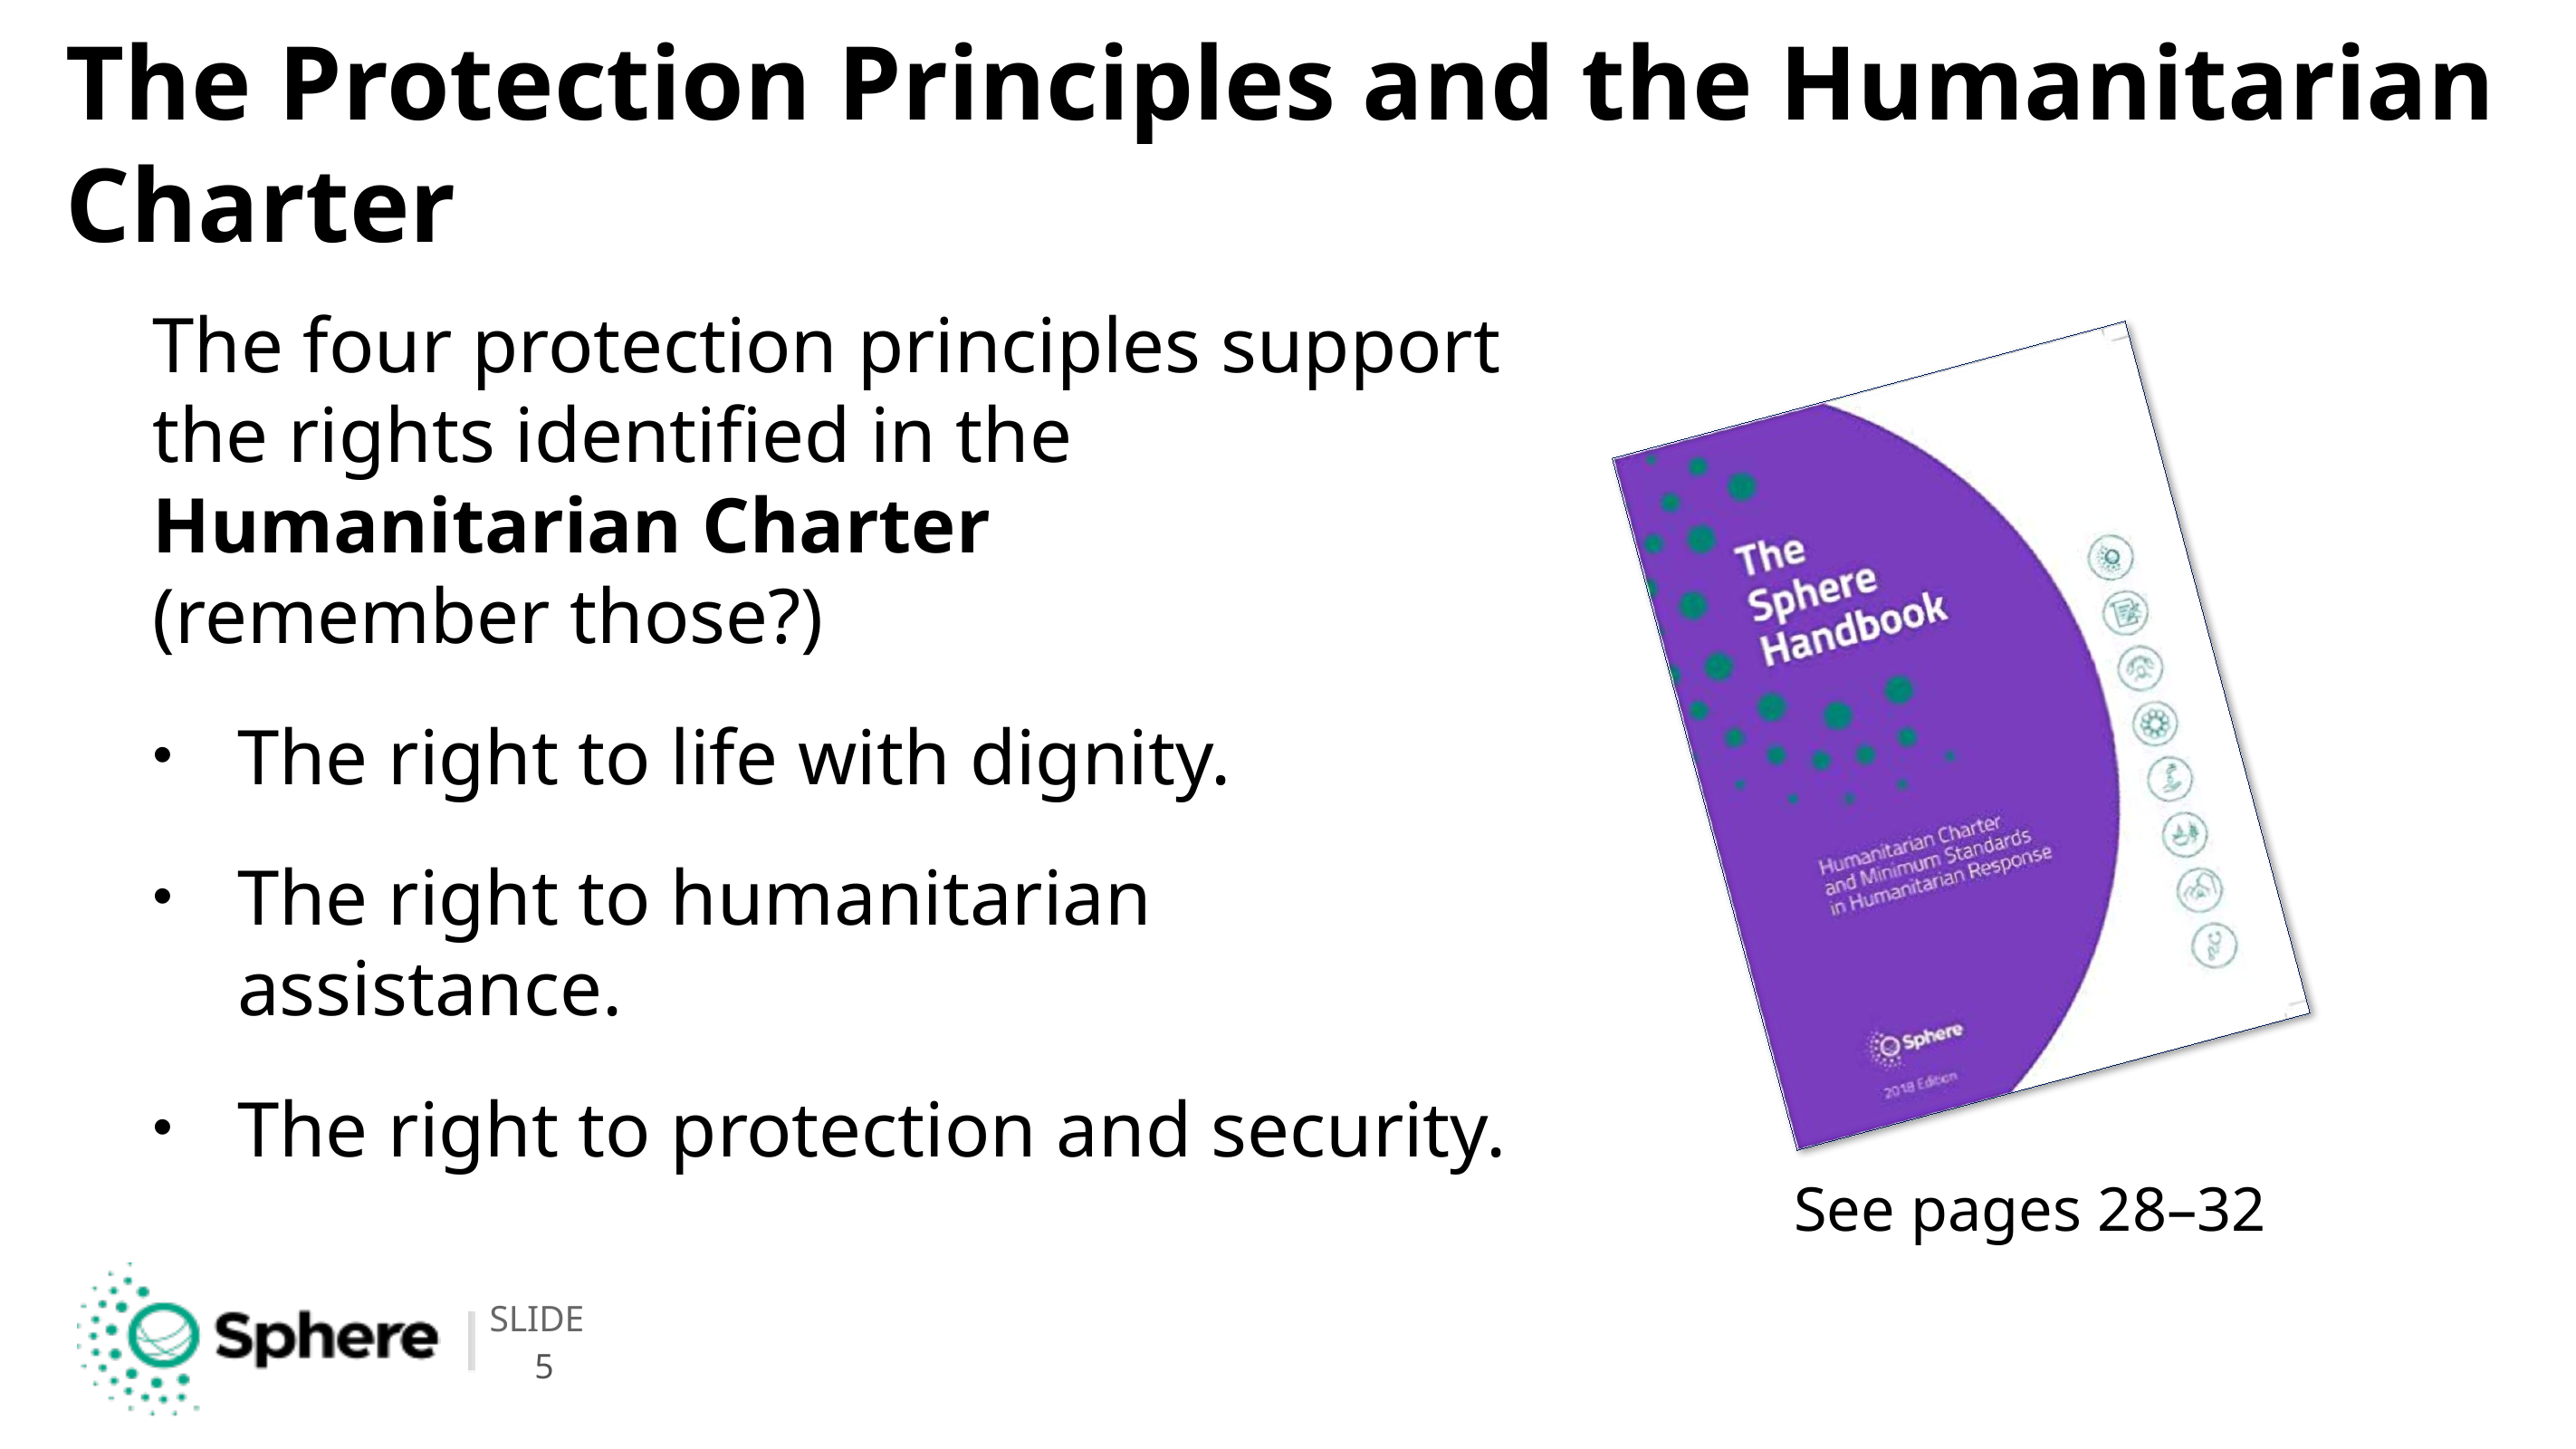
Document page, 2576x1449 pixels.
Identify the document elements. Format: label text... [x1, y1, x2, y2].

picture [468, 1311, 479, 1338]
picture [1614, 322, 2309, 1149]
picture [77, 1262, 441, 1418]
title The Protection Principles and the Humanitarian Charter [57, 10, 2538, 179]
text_box See pages 28–32 [1786, 1163, 2274, 1252]
text_box 5 [468, 1338, 620, 1439]
list The four protection principles support the rights identified in the Humanitarian Charter (remember those?) The right to life with dignity. The right to humanitarian assistance. The right to protection and security. [144, 288, 1552, 1208]
